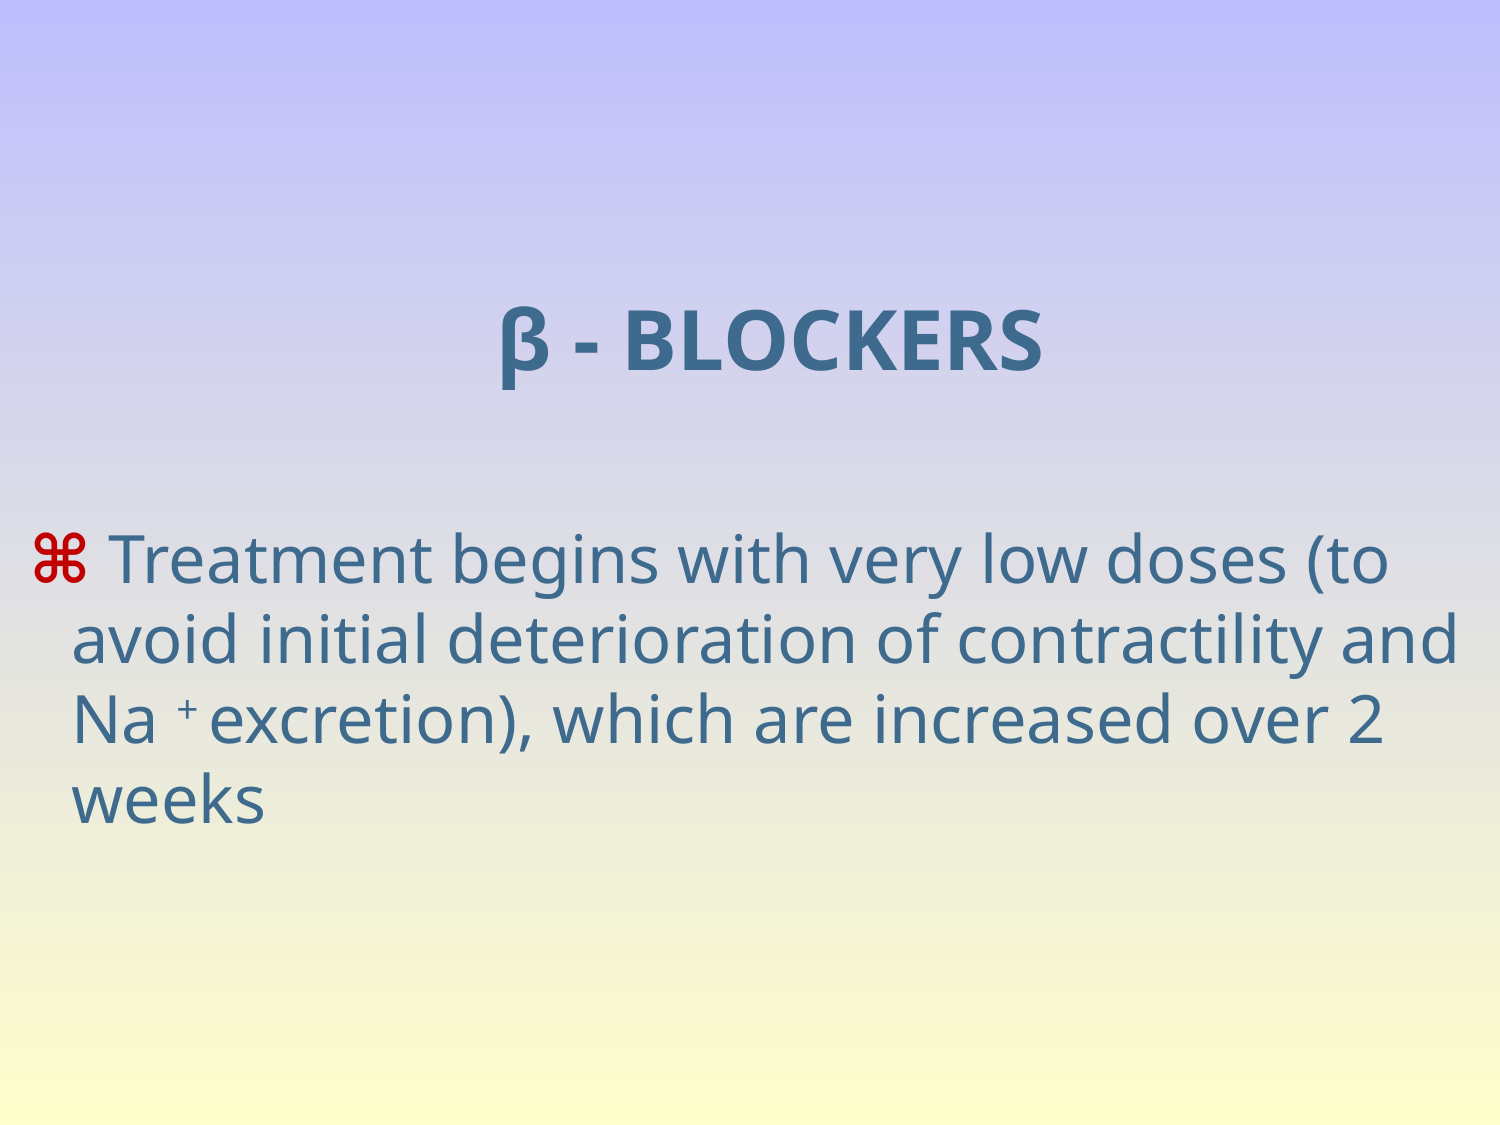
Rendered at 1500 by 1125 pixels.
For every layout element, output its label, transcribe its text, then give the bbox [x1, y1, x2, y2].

text_box β - BLOCKERS ⌘ Treatment begins with very low doses (to avoid initial deterioration of contractility and Na + excretion), which are increased over 2 weeks [0, 0, 1500, 1125]
